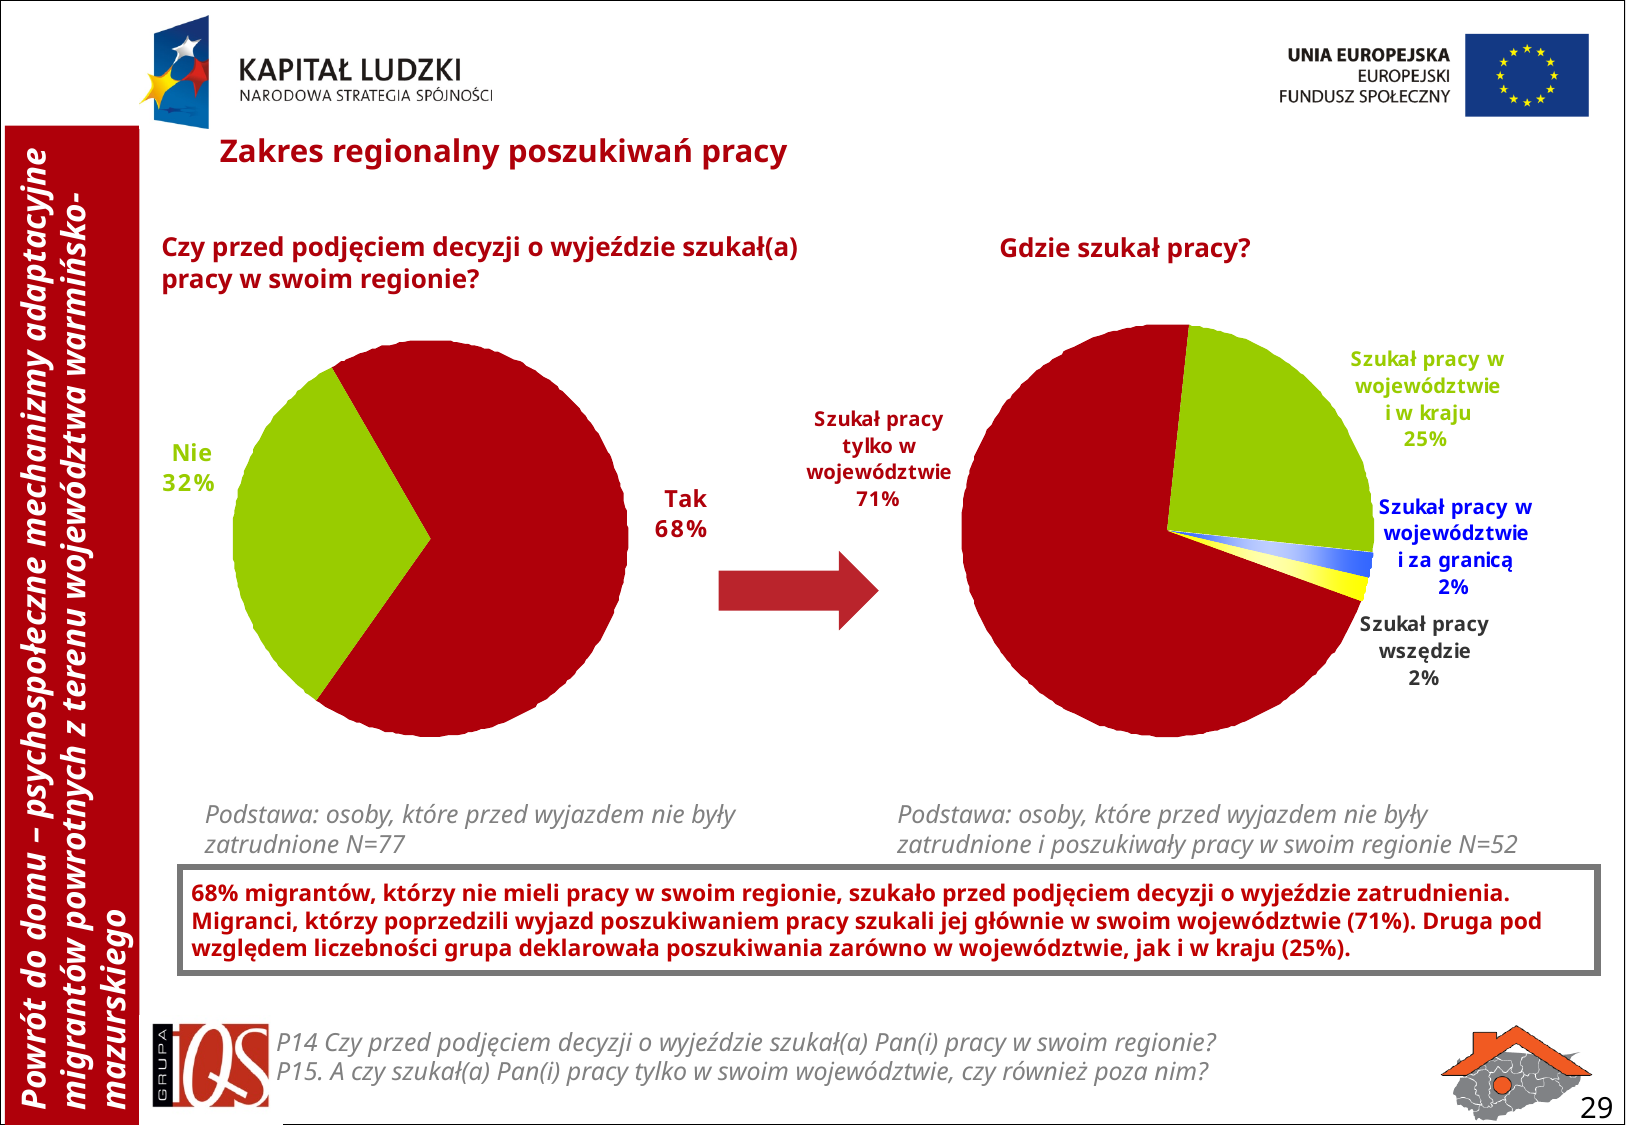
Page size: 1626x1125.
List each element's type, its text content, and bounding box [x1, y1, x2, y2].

picture [1494, 7, 1617, 143]
picture [1438, 1023, 1594, 1082]
title Zakres regionalny poszukiwań pracy [219, 0, 1494, 177]
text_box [782, 278, 1610, 793]
text_box Gdzie szukał pracy? [993, 231, 1264, 263]
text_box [38, 327, 777, 791]
slide_number 29 [1249, 1082, 1625, 1125]
picture [139, 1015, 283, 1125]
text_box 68% migrantów, którzy nie mieli pracy w swoim regionie, szukało przed podjęciem decyzji o wyjeździe zatrudnienia. Migranci, którzy poprzedzili wyjazd poszukiwaniem pracy szukali jej głównie w swoim województwie (71%). Druga pod względem liczebności grupa deklarowała poszukiwania zarówno w województwie, jak i w kraju (25%). [179, 867, 1598, 974]
text_box P14 Czy przed podjęciem decyzji o wyjeździe szukał(a) Pan(i) pracy w swoim regionie? P15. A czy szukał(a) Pan(i) pracy tylko w swoim województwie, czy również poza nim? [270, 1025, 1274, 1086]
text_box Podstawa: osoby, które przed wyjazdem nie były zatrudnione i poszukiwały pracy w swoim regionie N=52 [891, 799, 1558, 859]
text_box Podstawa: osoby, które przed wyjazdem nie były zatrudnione N=77 [198, 799, 865, 859]
picture [139, 15, 219, 129]
text_box Czy przed podjęciem decyzji o wyjeździe szukał(a) pracy w swoim regionie? [155, 230, 842, 294]
